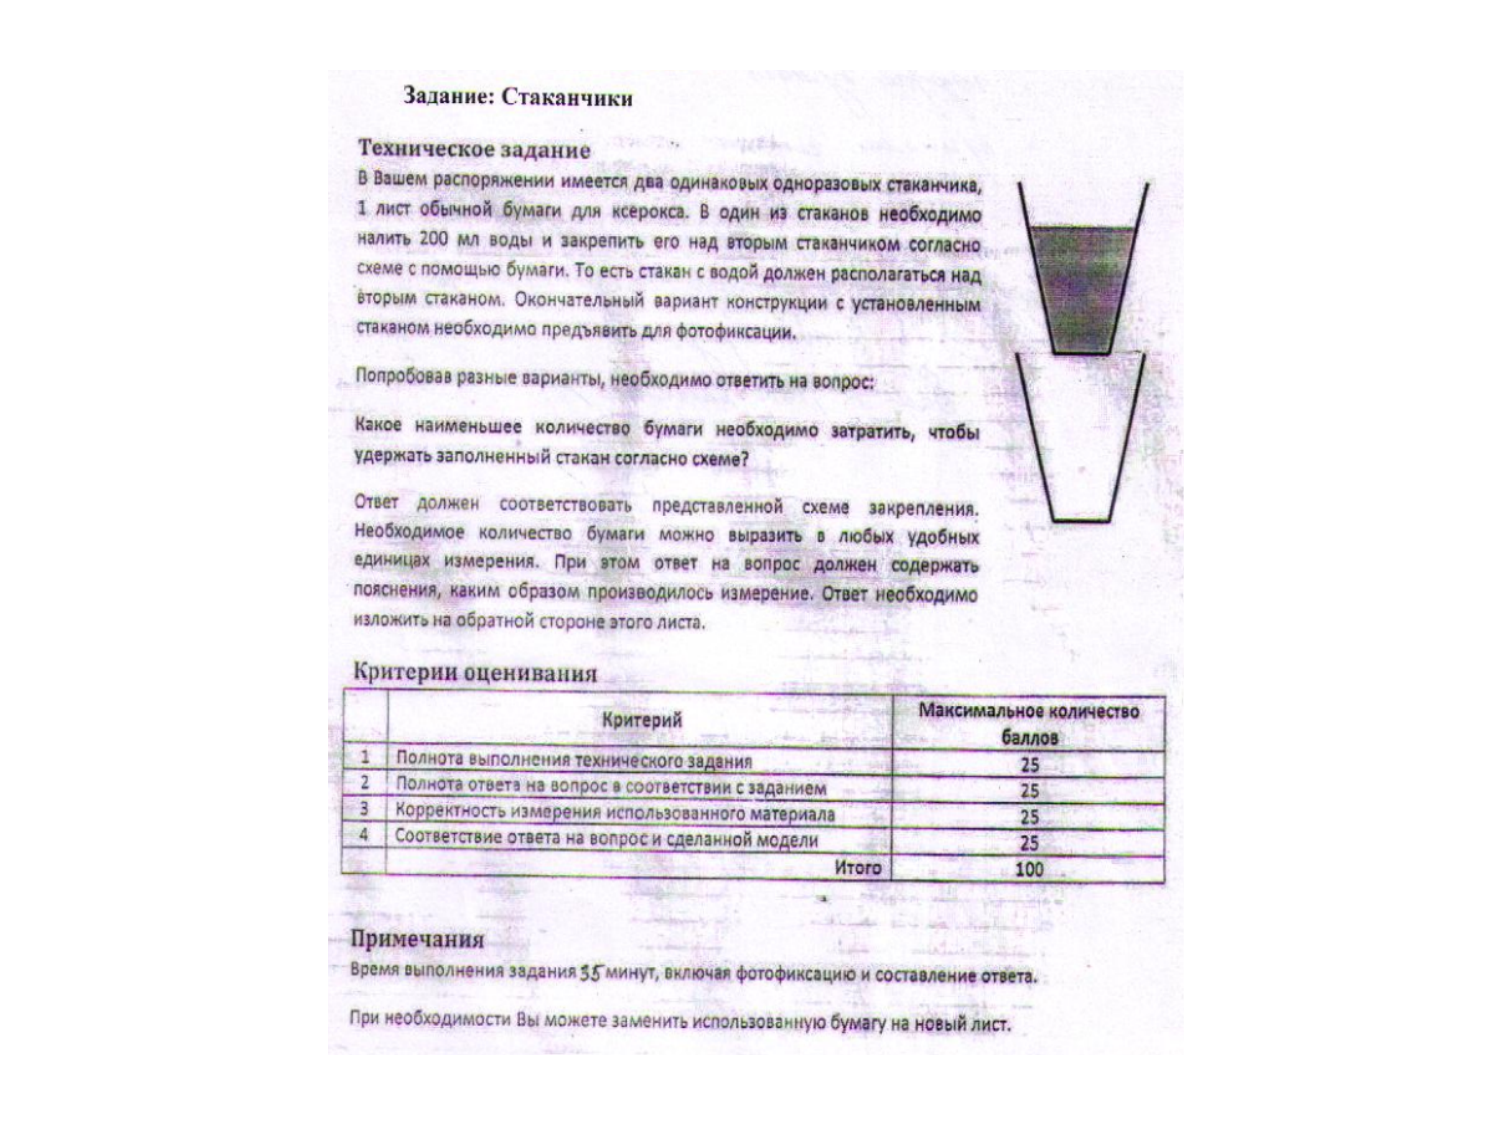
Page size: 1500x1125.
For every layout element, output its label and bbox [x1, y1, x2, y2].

picture [327, 70, 1184, 1055]
